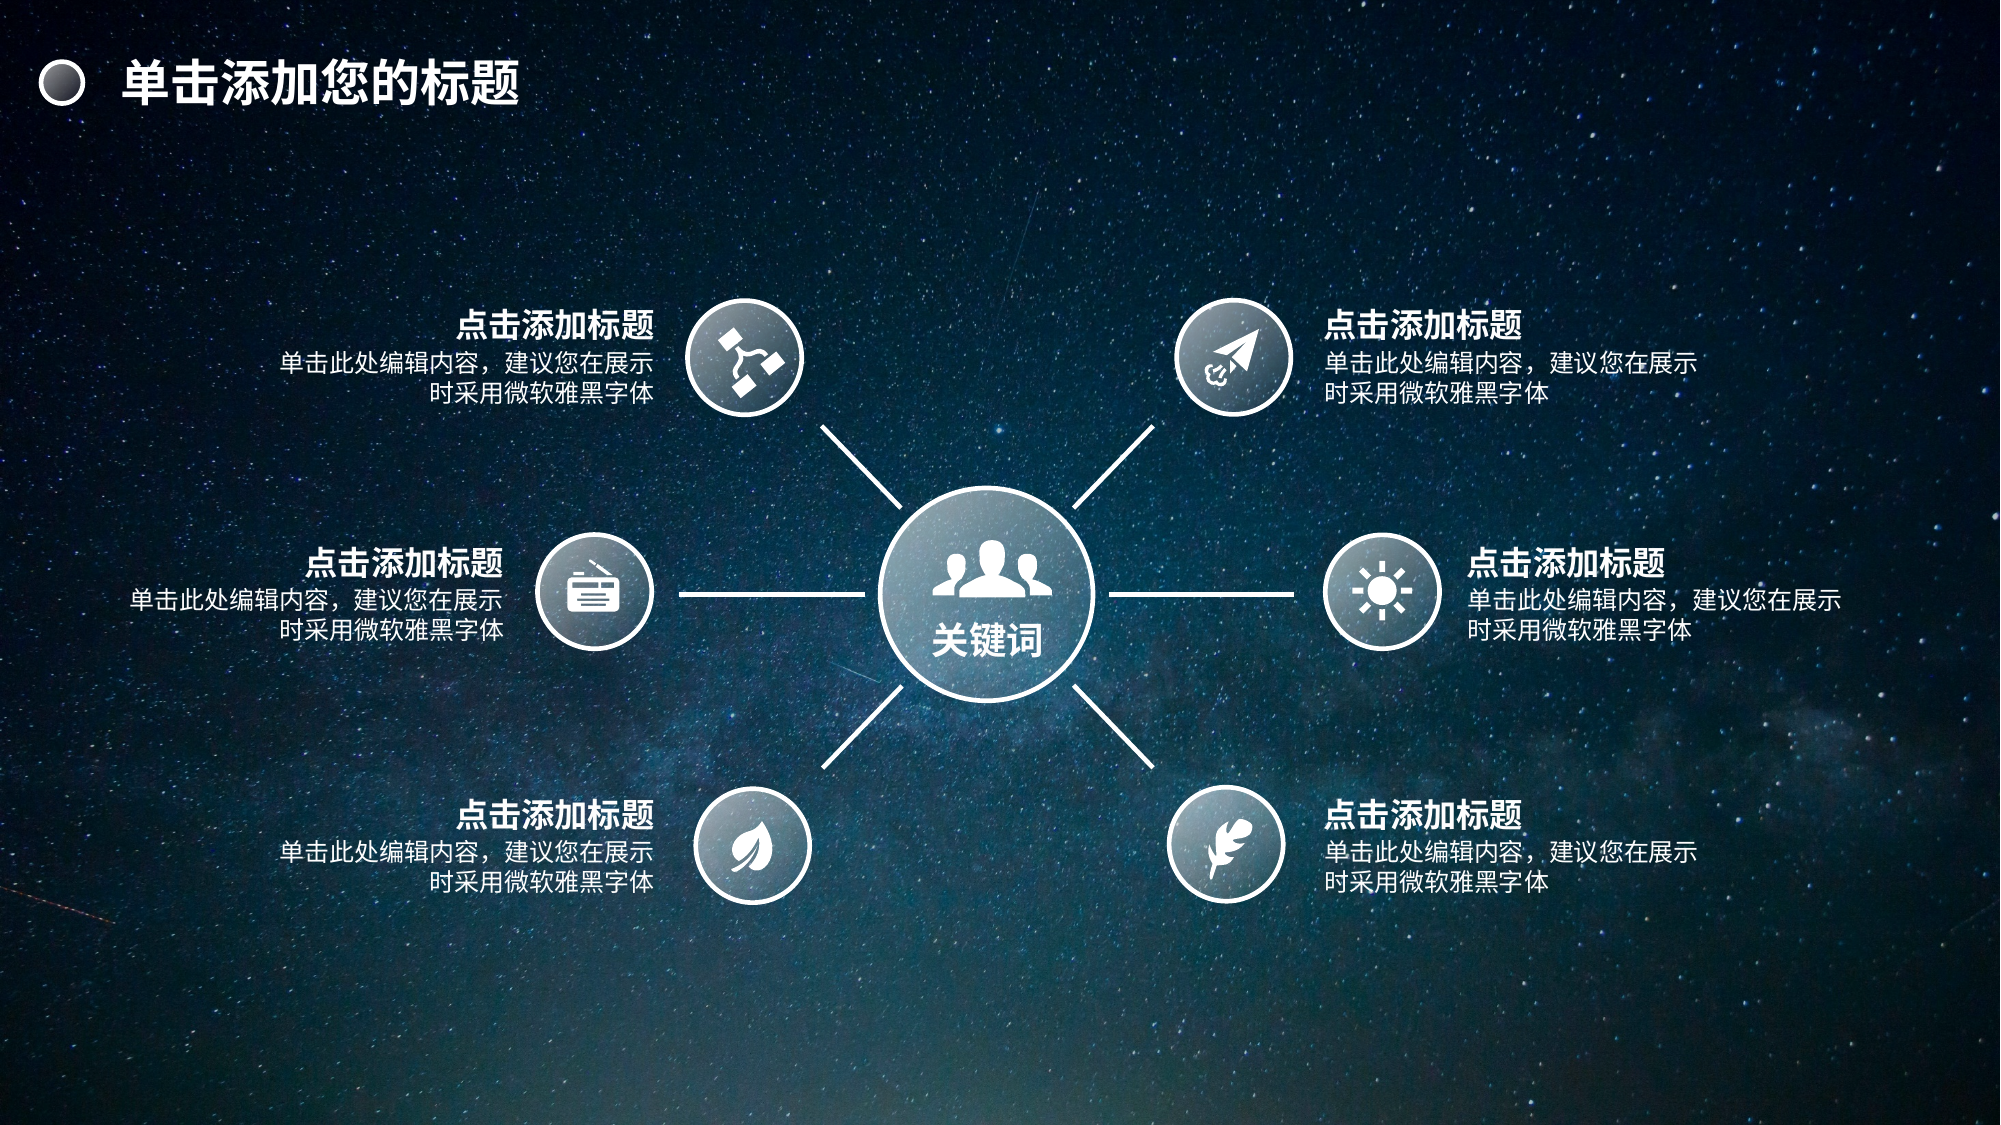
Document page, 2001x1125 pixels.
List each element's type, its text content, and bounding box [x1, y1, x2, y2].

text_box [1393, 601, 1406, 614]
text_box [1359, 601, 1372, 614]
text_box [1393, 567, 1406, 580]
text_box [686, 299, 803, 416]
text_box [717, 327, 743, 352]
text_box [731, 374, 757, 399]
text_box 点击添加标题 [334, 793, 655, 834]
text_box [1359, 567, 1372, 580]
text_box 单击此处编辑内容，建议您在展示时采用微软雅黑字体 [271, 836, 655, 897]
text_box [1175, 299, 1292, 416]
text_box [1230, 359, 1237, 374]
text_box 单击此处编辑内容，建议您在展示时采用微软雅黑字体 [121, 584, 504, 645]
text_box 点击添加标题 [1466, 542, 1788, 583]
text_box [1168, 786, 1285, 903]
text_box [879, 486, 1095, 702]
text_box [760, 351, 786, 376]
text_box 点击添加标题 [334, 304, 655, 345]
text_box 单击此处编辑内容，建议您在展示时采用微软雅黑字体 [1324, 347, 1708, 408]
text_box [1017, 553, 1052, 596]
text_box [1324, 533, 1441, 650]
text_box [1379, 609, 1386, 621]
text_box 关键词 [916, 609, 1060, 670]
text_box 单击添加您的标题 [105, 43, 801, 119]
text_box [1400, 587, 1413, 594]
text_box [573, 571, 585, 576]
text_box [1379, 560, 1386, 573]
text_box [822, 685, 902, 769]
text_box 点击添加标题 [1323, 793, 1645, 834]
text_box [567, 577, 620, 612]
text_box [1352, 587, 1364, 594]
text_box [1204, 364, 1227, 387]
picture [0, 0, 2000, 1125]
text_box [1073, 425, 1154, 509]
text_box [1212, 328, 1259, 372]
text_box 单击此处编辑内容，建议您在展示时采用微软雅黑字体 [1467, 584, 1851, 645]
text_box 点击添加标题 [1323, 304, 1645, 345]
text_box [536, 533, 653, 650]
text_box [1208, 818, 1253, 880]
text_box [821, 425, 901, 509]
text_box [732, 346, 769, 380]
text_box [731, 820, 773, 872]
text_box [1073, 685, 1154, 768]
text_box [959, 540, 1026, 598]
text_box [932, 553, 966, 596]
text_box 单击此处编辑内容，建议您在展示时采用微软雅黑字体 [271, 347, 655, 408]
text_box [694, 787, 811, 904]
text_box [588, 559, 613, 576]
text_box 单击此处编辑内容，建议您在展示时采用微软雅黑字体 [1324, 836, 1708, 897]
text_box 点击添加标题 [183, 542, 504, 583]
text_box [1367, 576, 1397, 606]
